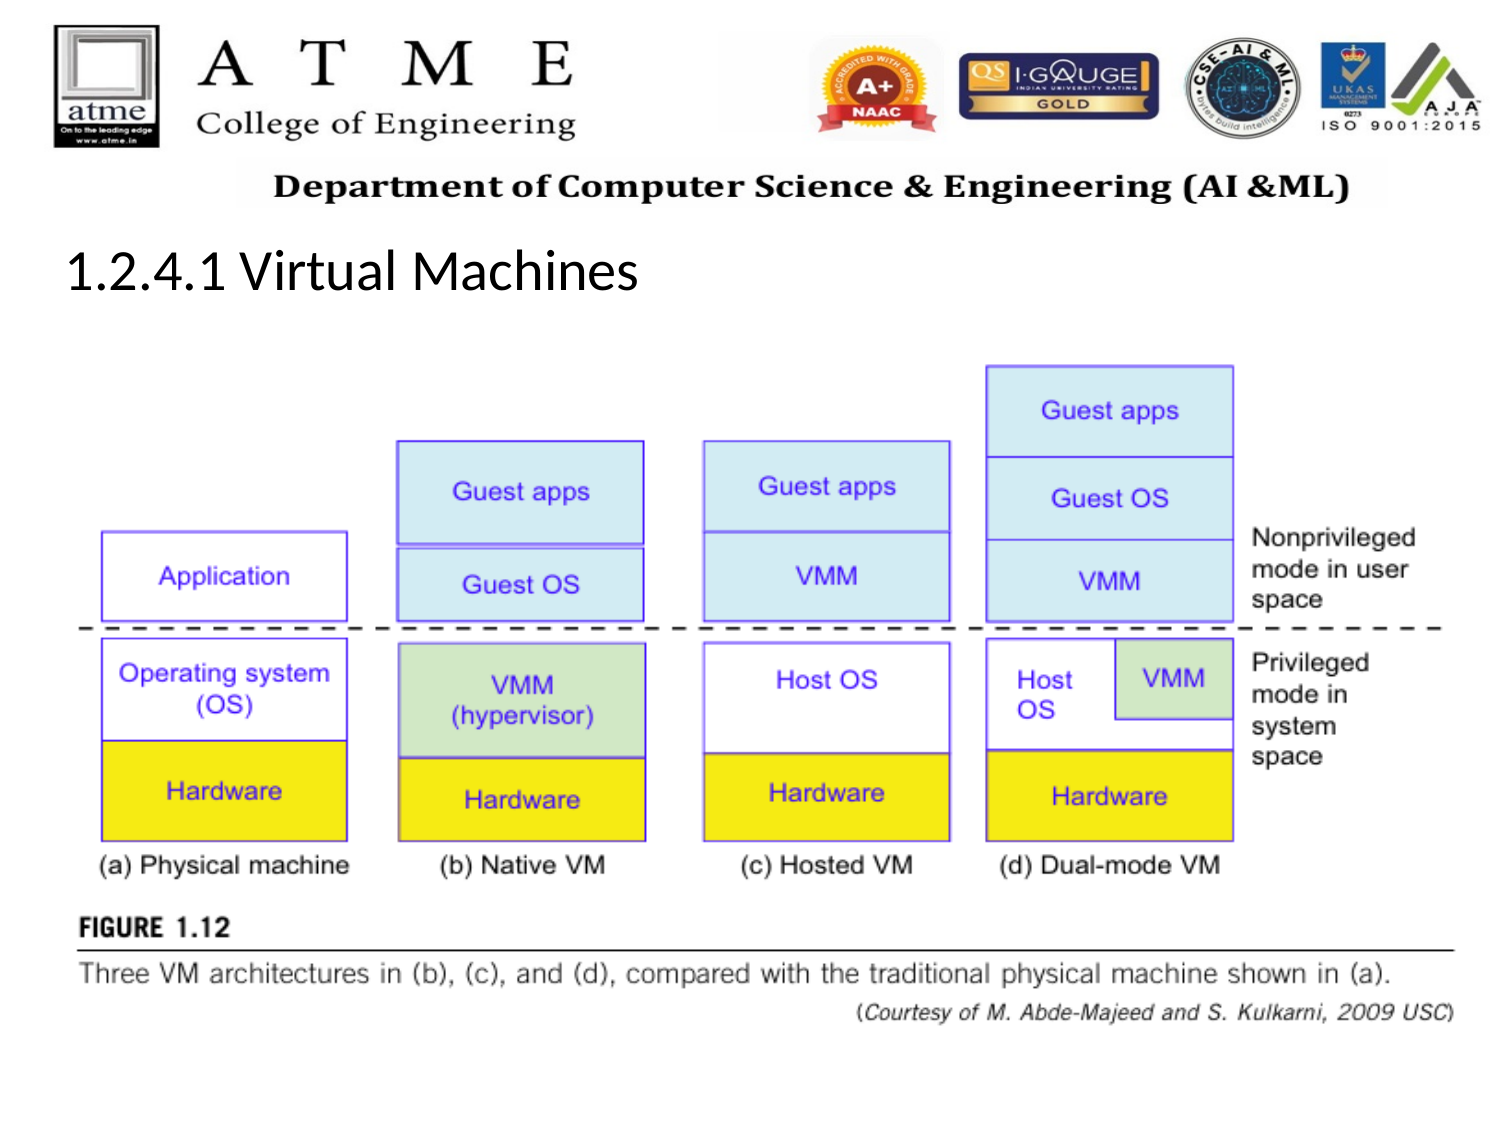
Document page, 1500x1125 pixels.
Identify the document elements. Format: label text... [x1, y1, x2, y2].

picture [48, 349, 1463, 1038]
text_box 1.2.4.1 Virtual Machines [49, 234, 800, 310]
picture [24, 0, 1500, 226]
